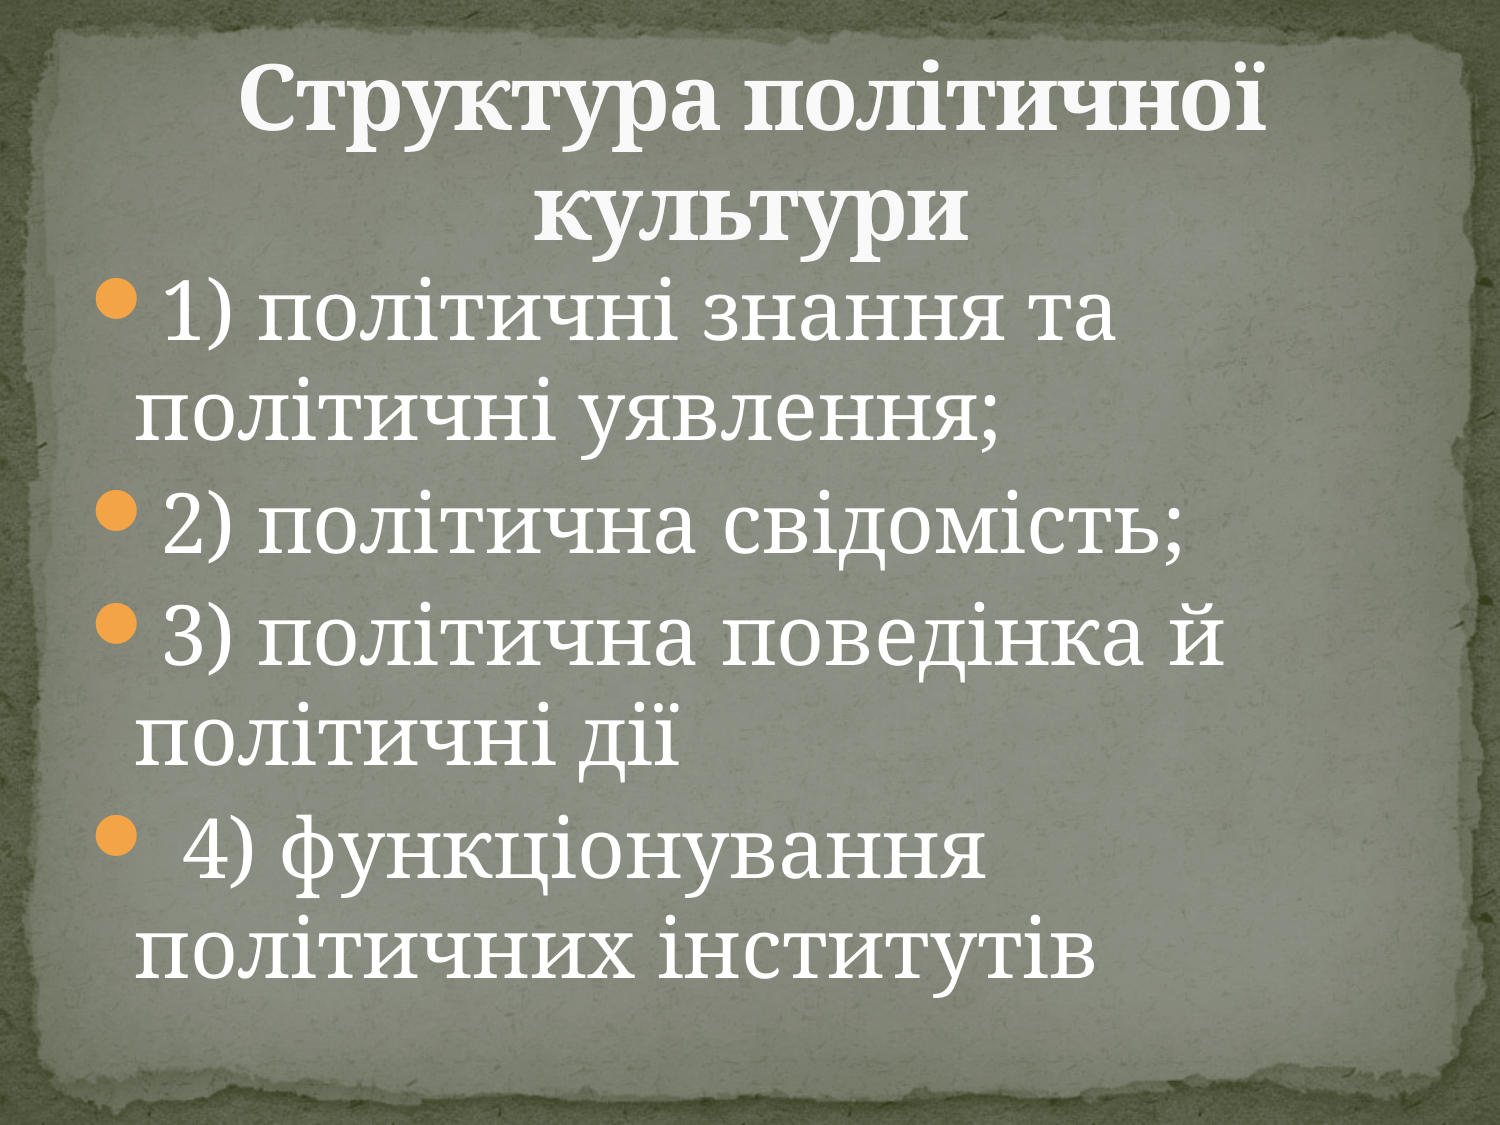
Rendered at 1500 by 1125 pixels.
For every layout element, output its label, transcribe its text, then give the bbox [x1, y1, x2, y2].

title Структура політичної культури [76, 66, 1427, 267]
list 1) політичні знання та політичні уявлення; 2) політична свідомість; 3) політична поведінка й політичні дії 4) функціонування політичних інститутів [75, 249, 1425, 1000]
